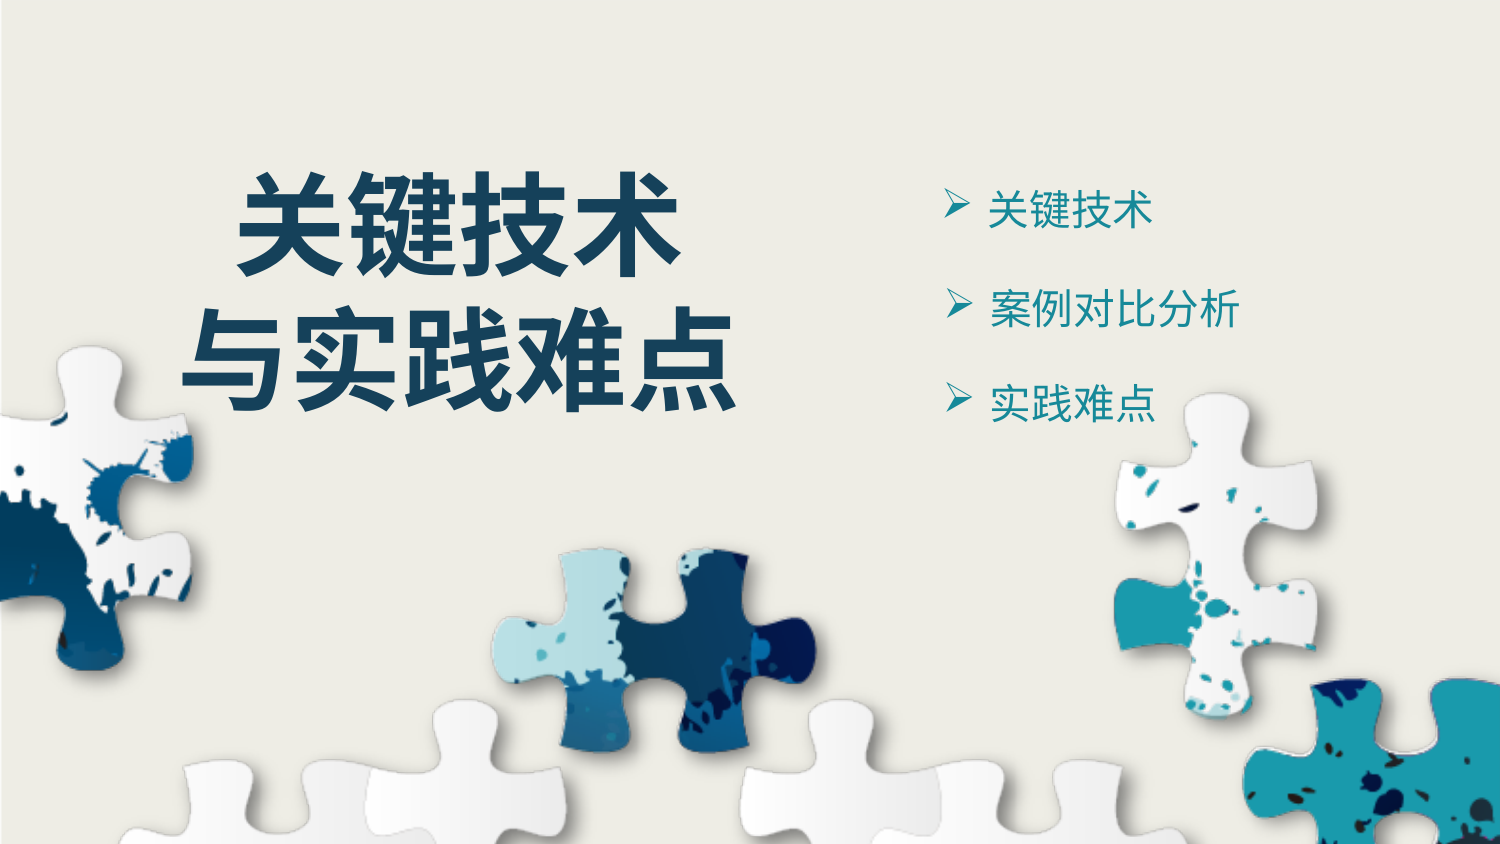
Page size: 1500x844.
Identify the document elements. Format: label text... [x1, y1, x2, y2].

picture [0, 0, 1500, 844]
text_box 关键技术 与实践难点 [162, 148, 755, 433]
text_box 实践难点 [928, 370, 1172, 436]
text_box 关键技术 [925, 176, 1170, 242]
text_box 案例对比分析 [928, 275, 1256, 341]
